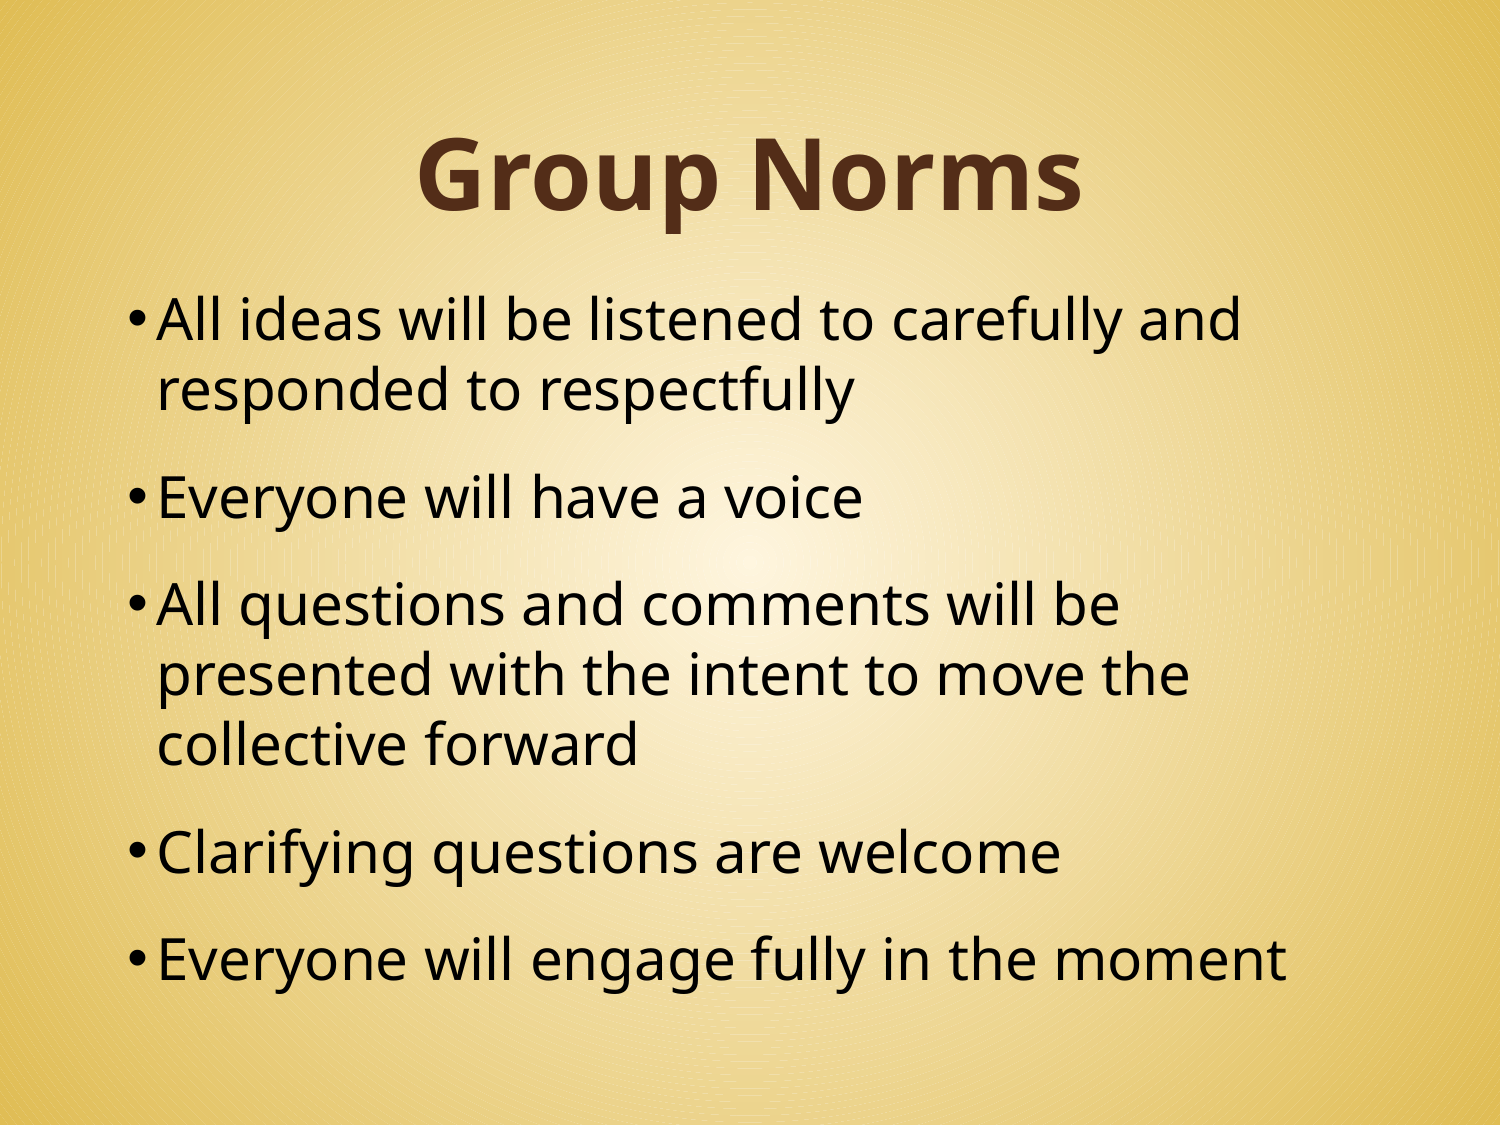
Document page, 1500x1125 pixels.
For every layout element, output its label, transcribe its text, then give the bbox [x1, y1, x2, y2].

text_box All ideas will be listened to carefully and responded to respectfully Everyone will have a voice All questions and comments will be presented with the intent to move the collective forward Clarifying questions are welcome Everyone will engage fully in the moment [112, 274, 1425, 1107]
title Group Norms [75, 50, 1425, 238]
